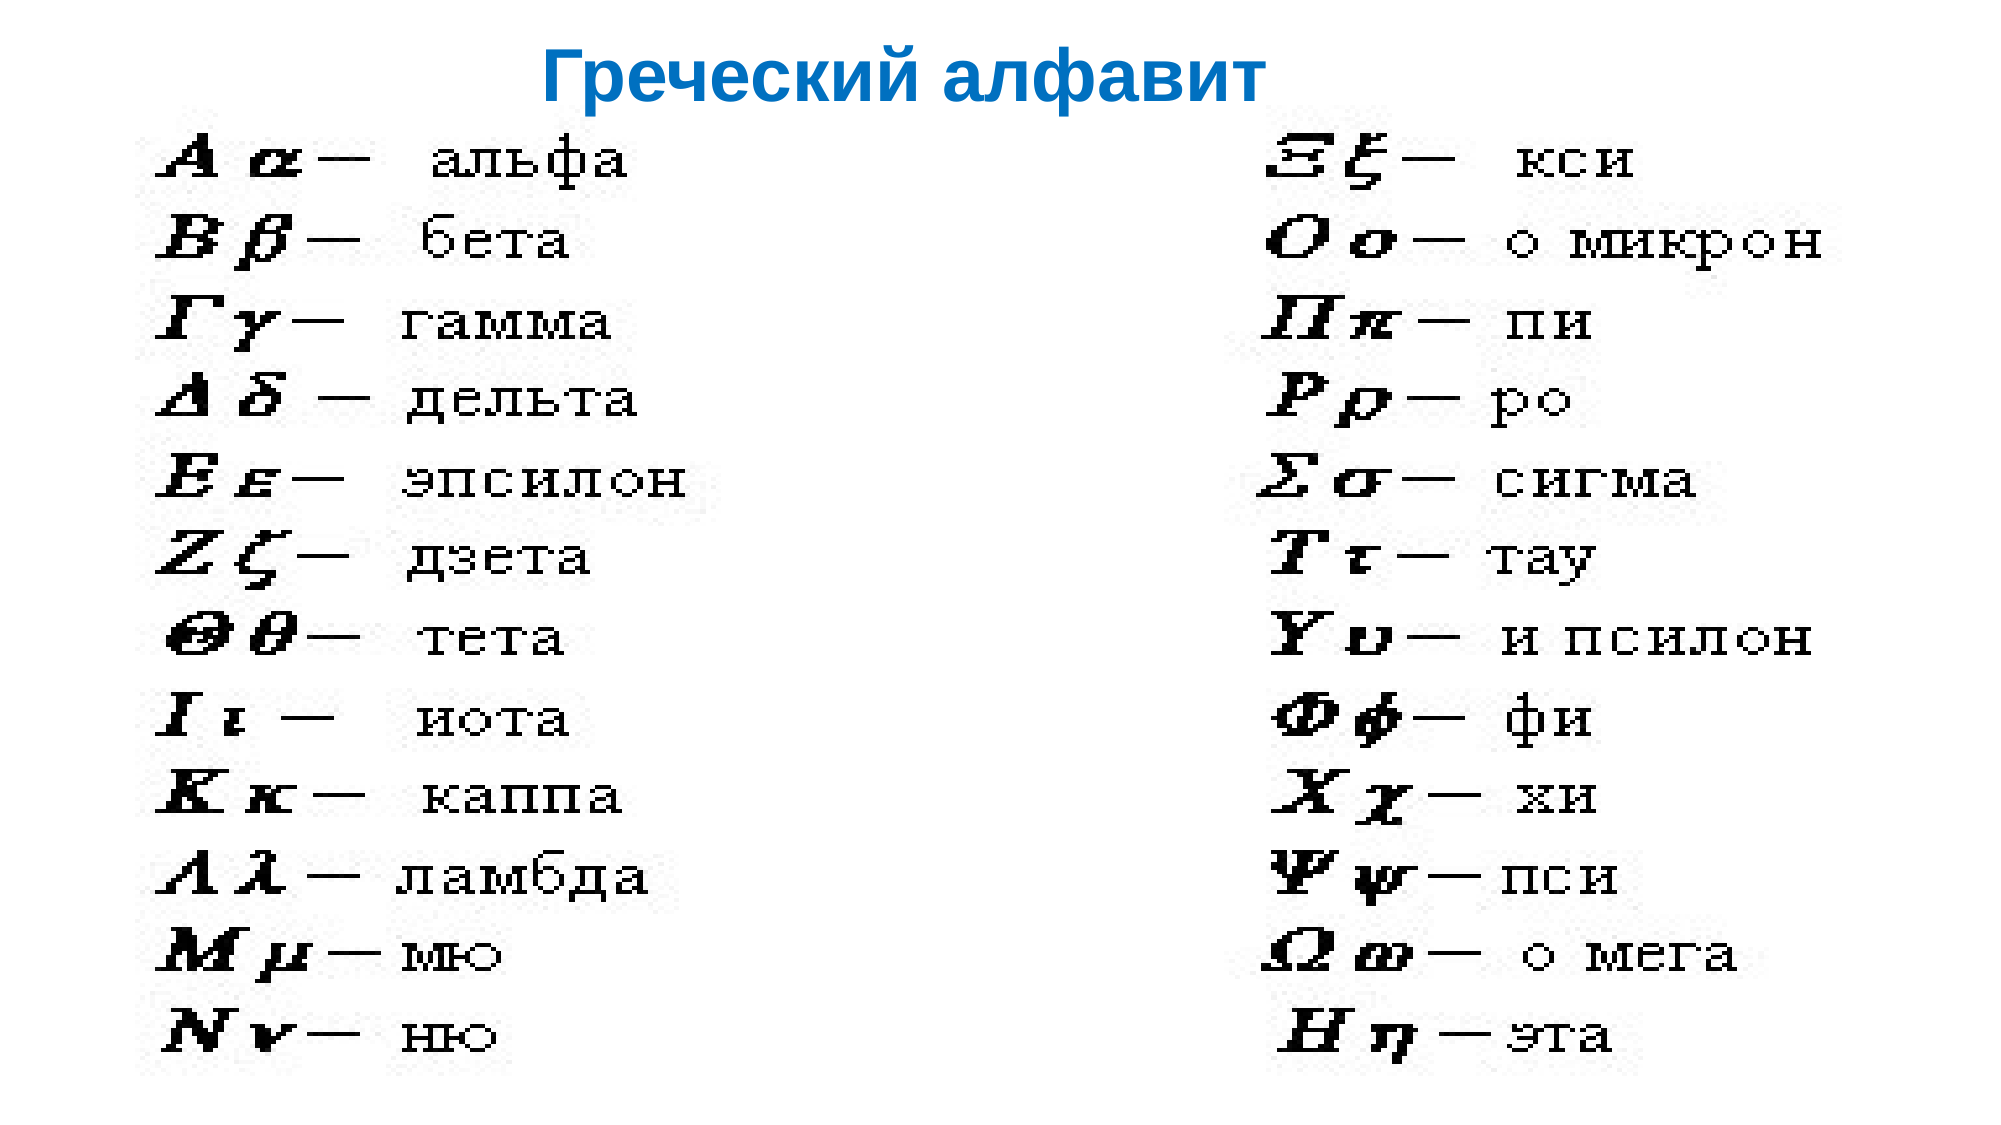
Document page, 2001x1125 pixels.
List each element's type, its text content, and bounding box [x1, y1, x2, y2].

text_box Греческий алфавит [204, 18, 1605, 105]
picture [134, 105, 1848, 1081]
